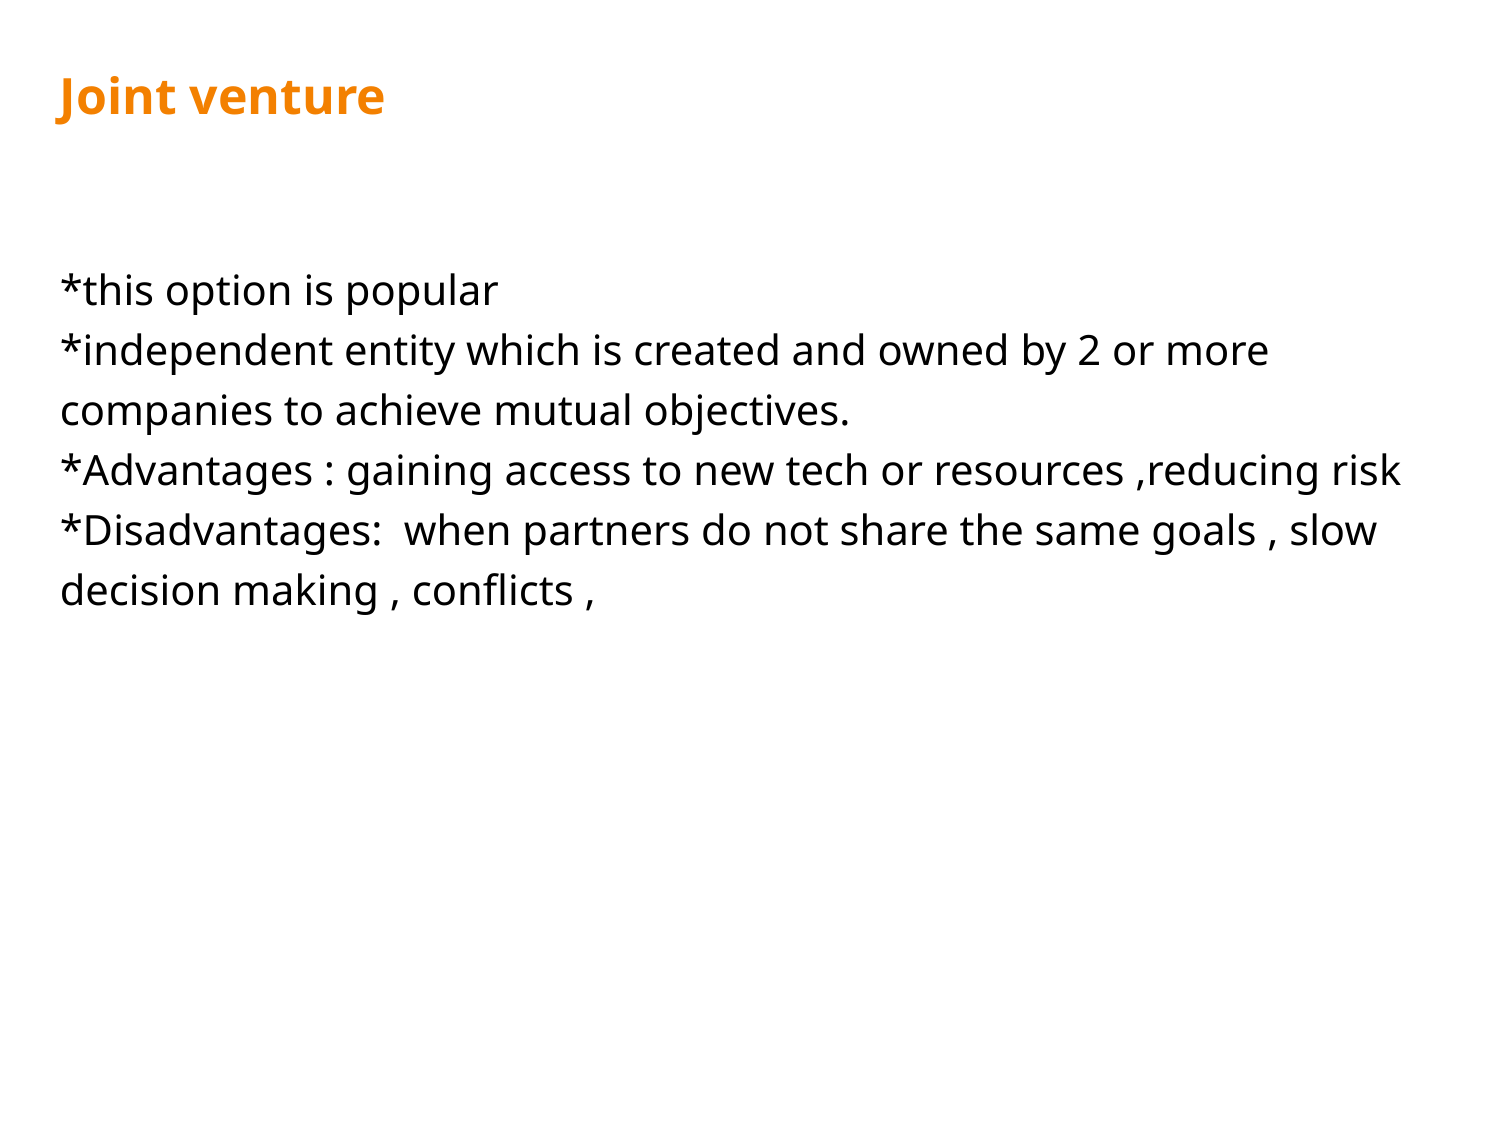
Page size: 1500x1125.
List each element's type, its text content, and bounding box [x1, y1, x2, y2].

list *this option is popular *independent entity which is created and owned by 2 or more companies to achieve mutual objectives. *Advantages : gaining access to new tech or resources ,reducing risk *Disadvantages: when partners do not share the same goals , slow decision making , conflicts , [59, 253, 1440, 1125]
title Joint venture [59, 64, 1440, 253]
